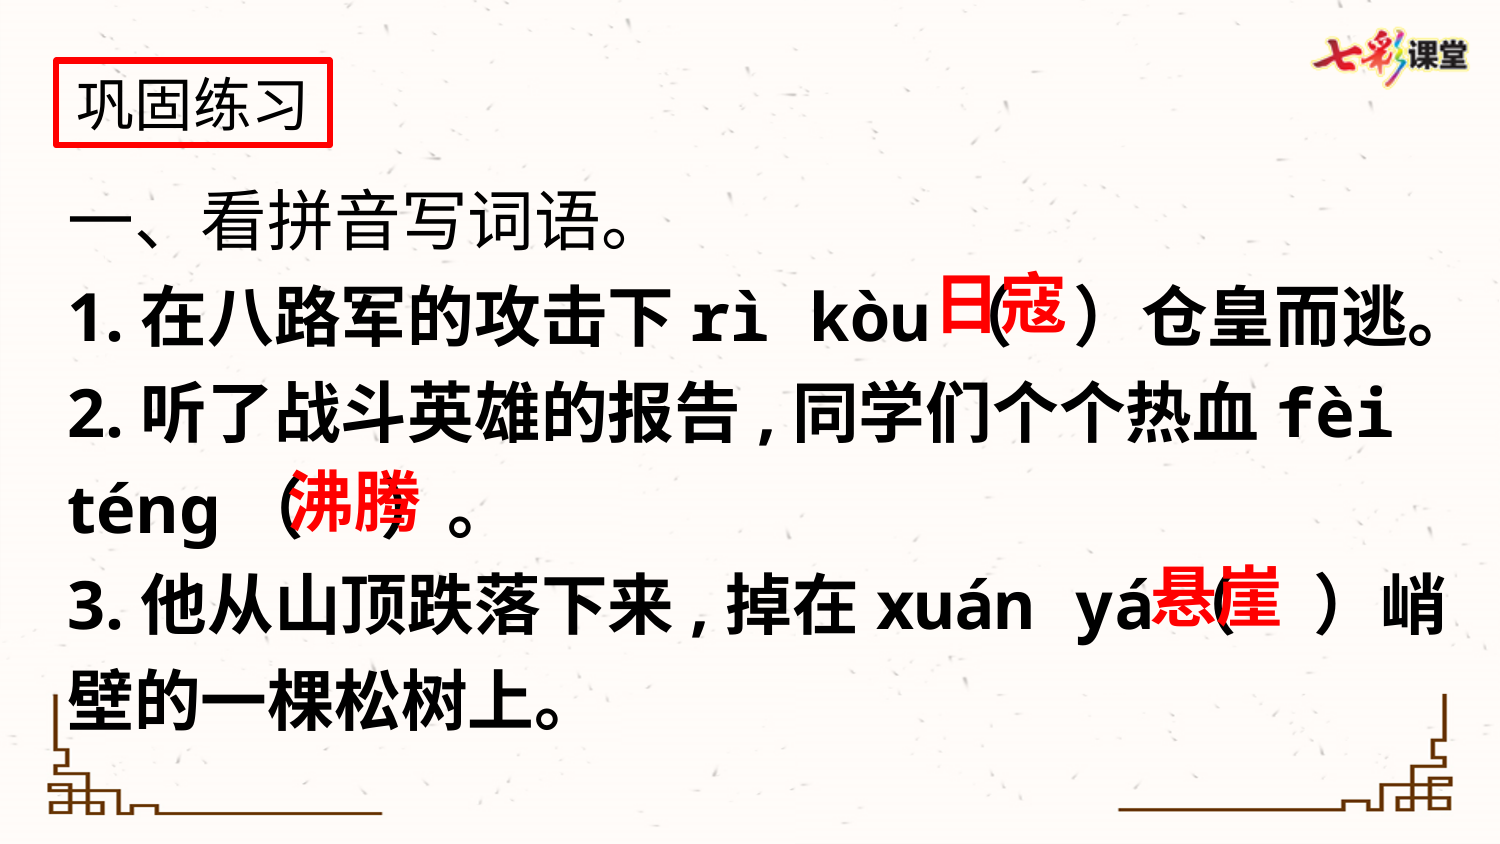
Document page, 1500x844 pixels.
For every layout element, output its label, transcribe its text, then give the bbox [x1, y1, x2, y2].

text_box 巩固练习 [56, 60, 330, 146]
text_box 悬崖 [1135, 547, 1312, 643]
text_box 日寇 [919, 254, 1085, 350]
text_box 一、看拼音写词语。 1.在八路军的攻击下rì kòu（ ）仓皇而逃。 2.听了战斗英雄的报告,同学们个个热血fèi téng（ ）。 3.他从山顶跌落下来,掉在xuán yá（ ）峭壁的一棵松树上。 [52, 155, 1496, 746]
picture [0, 0, 1500, 844]
text_box 沸腾 [272, 452, 456, 547]
